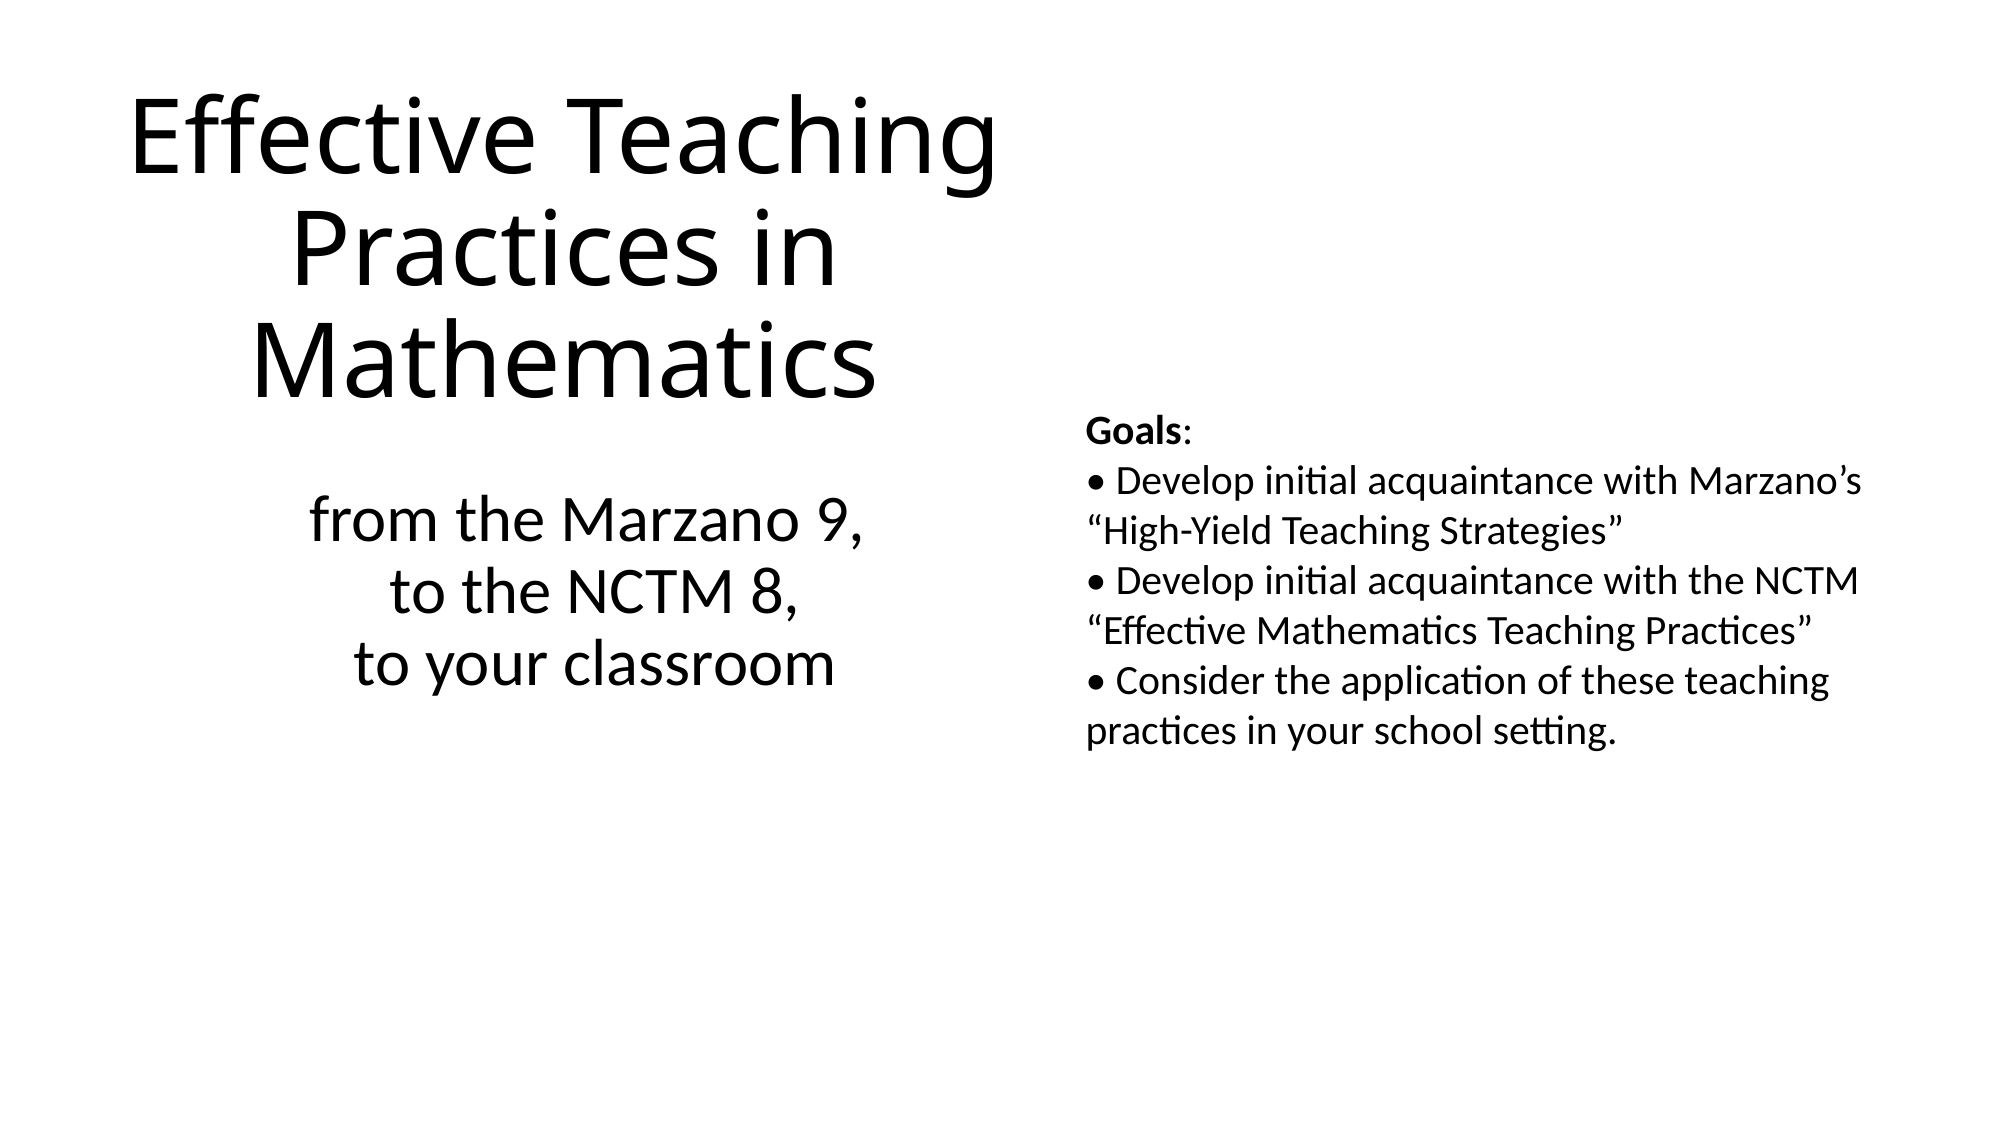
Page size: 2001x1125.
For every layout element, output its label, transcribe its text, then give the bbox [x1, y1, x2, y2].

text_box Goals: • Develop initial acquaintance with Marzano’s “High-Yield Teaching Strategies” • Develop initial acquaintance with the NCTM “Effective Mathematics Teaching Practices” • Consider the application of these teaching practices in your school setting. [1070, 395, 1886, 811]
title Effective Teaching Practices in Mathematics [0, 74, 1129, 428]
subtitle from the Marzano 9, to the NCTM 8, to your classroom [95, 476, 1096, 766]
